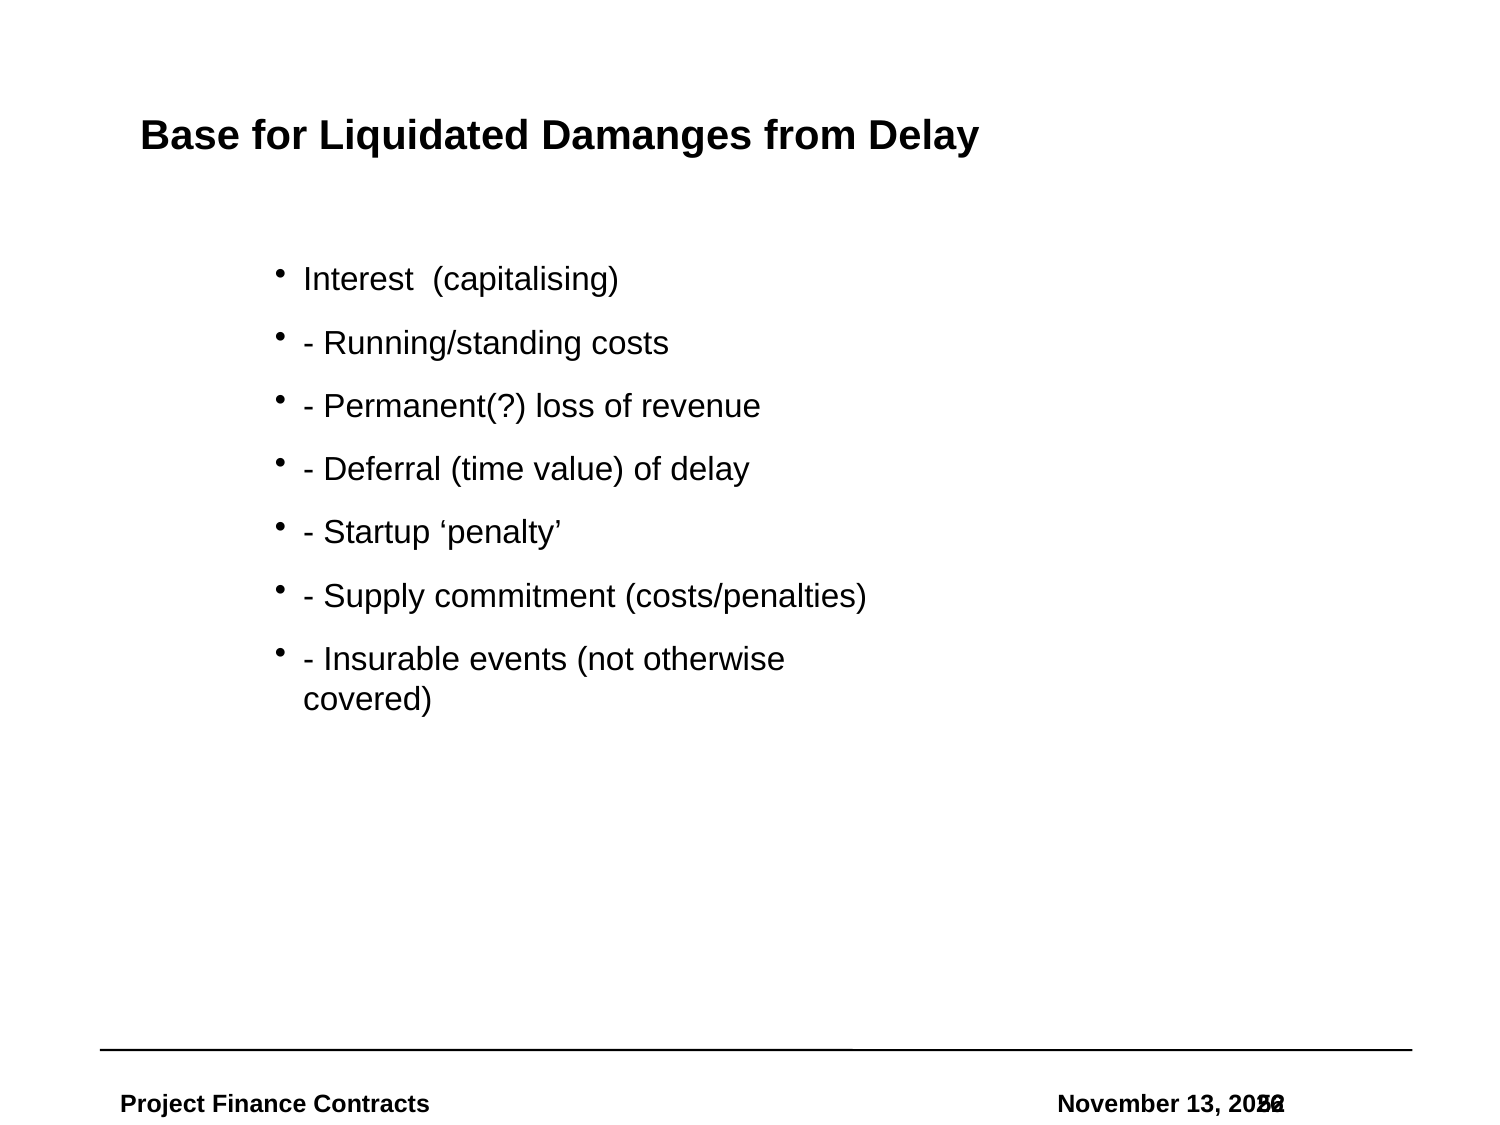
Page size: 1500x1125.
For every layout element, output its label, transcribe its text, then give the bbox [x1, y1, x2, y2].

title Base for Liquidated Damanges from Delay [124, 99, 1288, 226]
list Interest (capitalising) - Running/standing costs - Permanent(?) loss of revenue - Deferral (time value) of delay - Startup ‘penalty’ - Supply commitment (costs/penalties) - Insurable events (not otherwise covered) [249, 249, 1376, 963]
